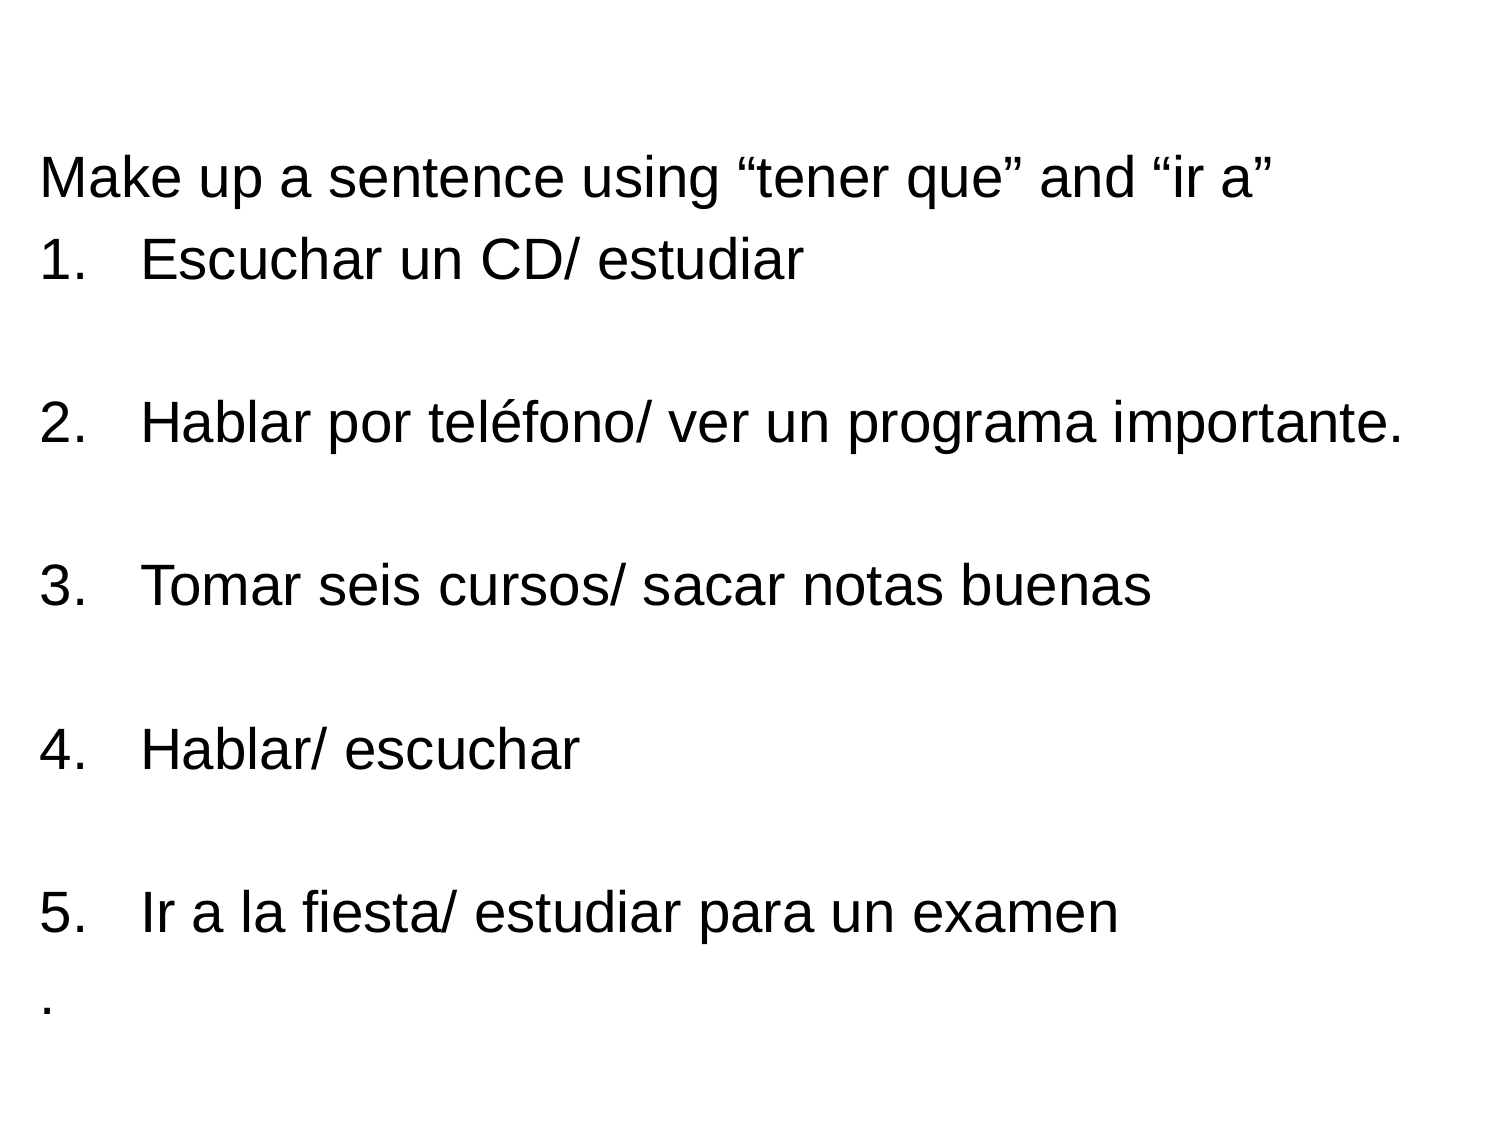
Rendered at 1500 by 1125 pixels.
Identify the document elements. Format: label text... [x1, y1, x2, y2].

list Make up a sentence using “tener que” and “ir a” Escuchar un CD/ estudiar Hablar por teléfono/ ver un programa importante. Tomar seis cursos/ sacar notas buenas Hablar/ escuchar Ir a la fiesta/ estudiar para un examen . [24, 50, 1463, 1088]
